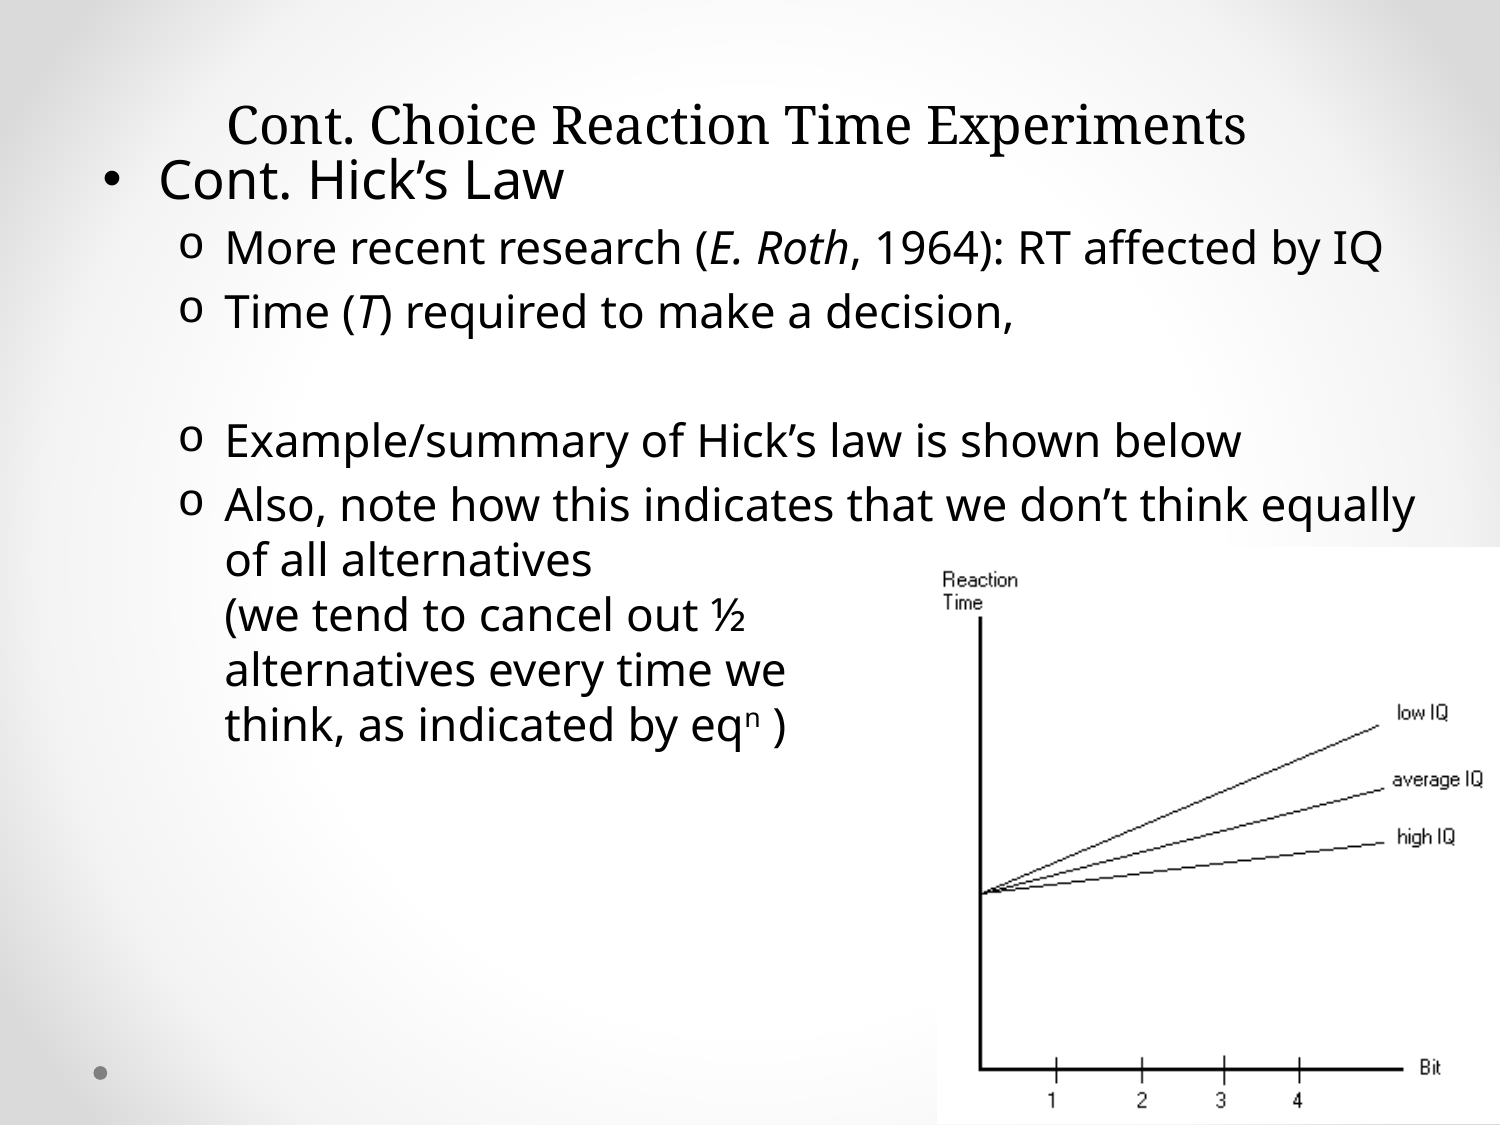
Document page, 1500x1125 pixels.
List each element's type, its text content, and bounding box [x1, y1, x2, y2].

title Cont. Choice Reaction Time Experiments [62, 62, 1413, 163]
picture [0, 1, 1500, 1125]
